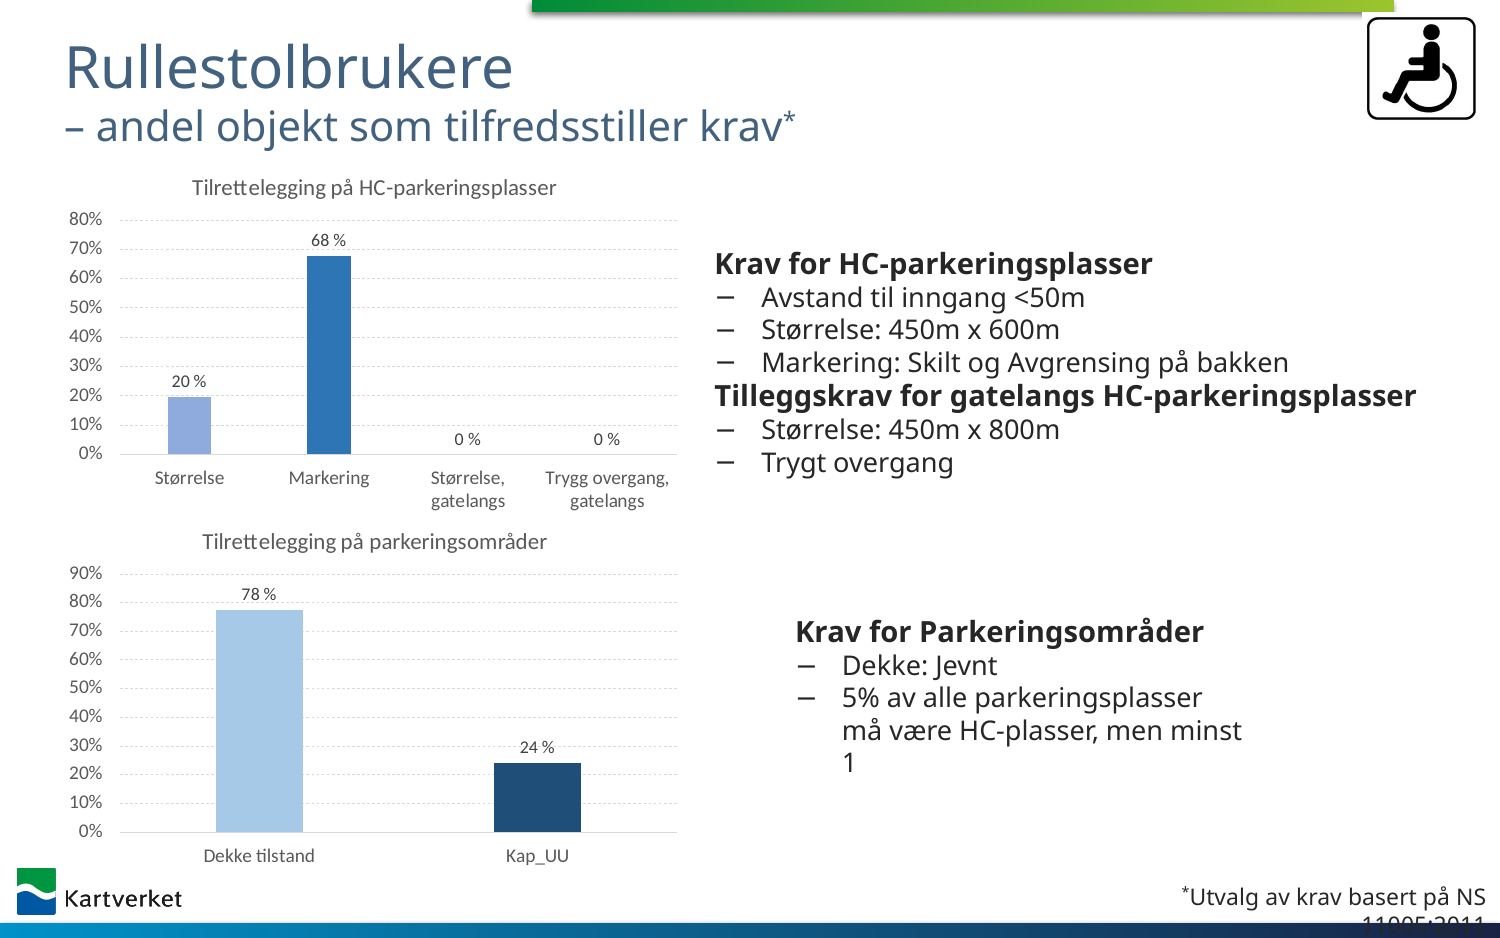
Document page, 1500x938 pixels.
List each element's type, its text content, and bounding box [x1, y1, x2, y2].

picture [1362, 12, 1481, 126]
picture [62, 520, 688, 874]
picture [62, 166, 688, 519]
text_box *Utvalg av krav basert på NS 11005:2011 [1068, 873, 1500, 938]
text_box Krav for Parkeringsområder Dekke: Jevnt 5% av alle parkeringsplasser må være HC-plasser, men minst 1 [780, 605, 1261, 786]
text_box Rullestolbrukere – andel objekt som tilfredsstiller krav* [49, 25, 1431, 158]
text_box Krav for HC-parkeringsplasser Avstand til inngang <50m Størrelse: 450m x 600m Markering: Skilt og Avgrensing på bakken Tilleggskrav for gatelangs HC-parkeringsplasser Størrelse: 450m x 800m Trygt overgang [699, 237, 1433, 485]
